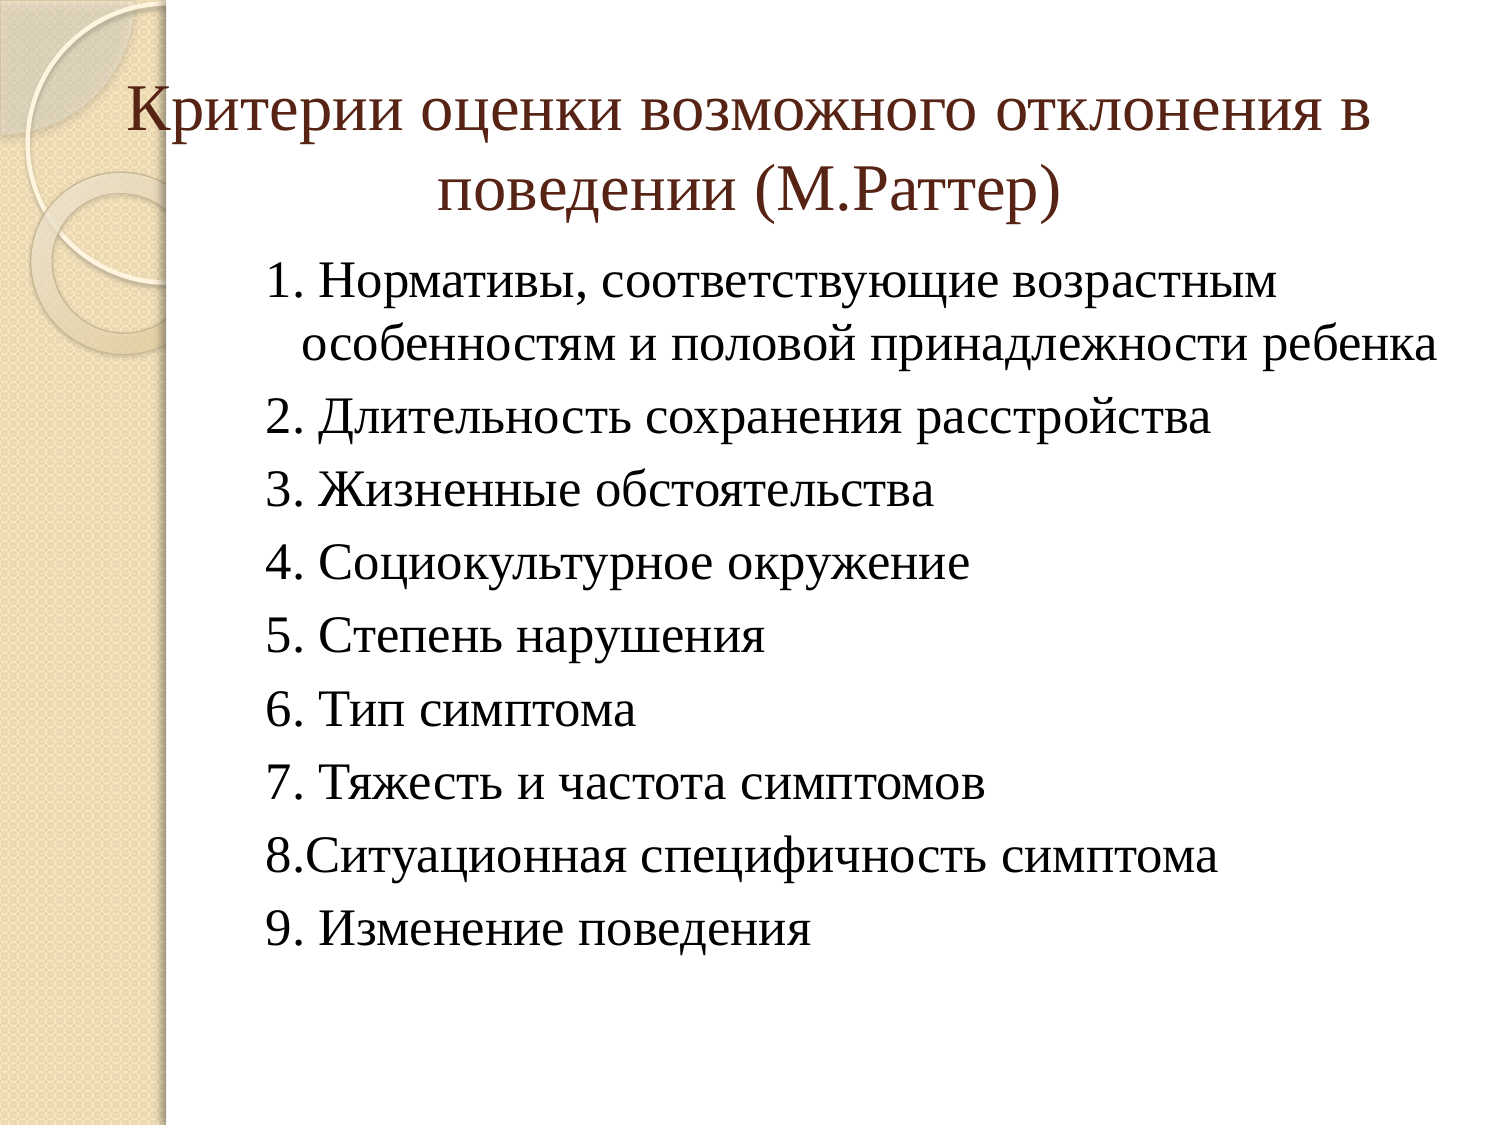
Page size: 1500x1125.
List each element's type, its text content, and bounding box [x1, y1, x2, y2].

title Критерии оценки возможного отклонения в поведении (М.Раттер) [75, 54, 1425, 233]
list 1. Нормативы, соответствующие возрастным особенностям и половой принадлежности ребенка 2. Длительность сохранения расстройства 3. Жизненные обстоятельства 4. Социокультурное окружение 5. Степень нарушения 6. Тип симптома 7. Тяжесть и частота симптомов 8.Ситуационная специфичность симптома 9. Изменение поведения [235, 237, 1466, 1025]
